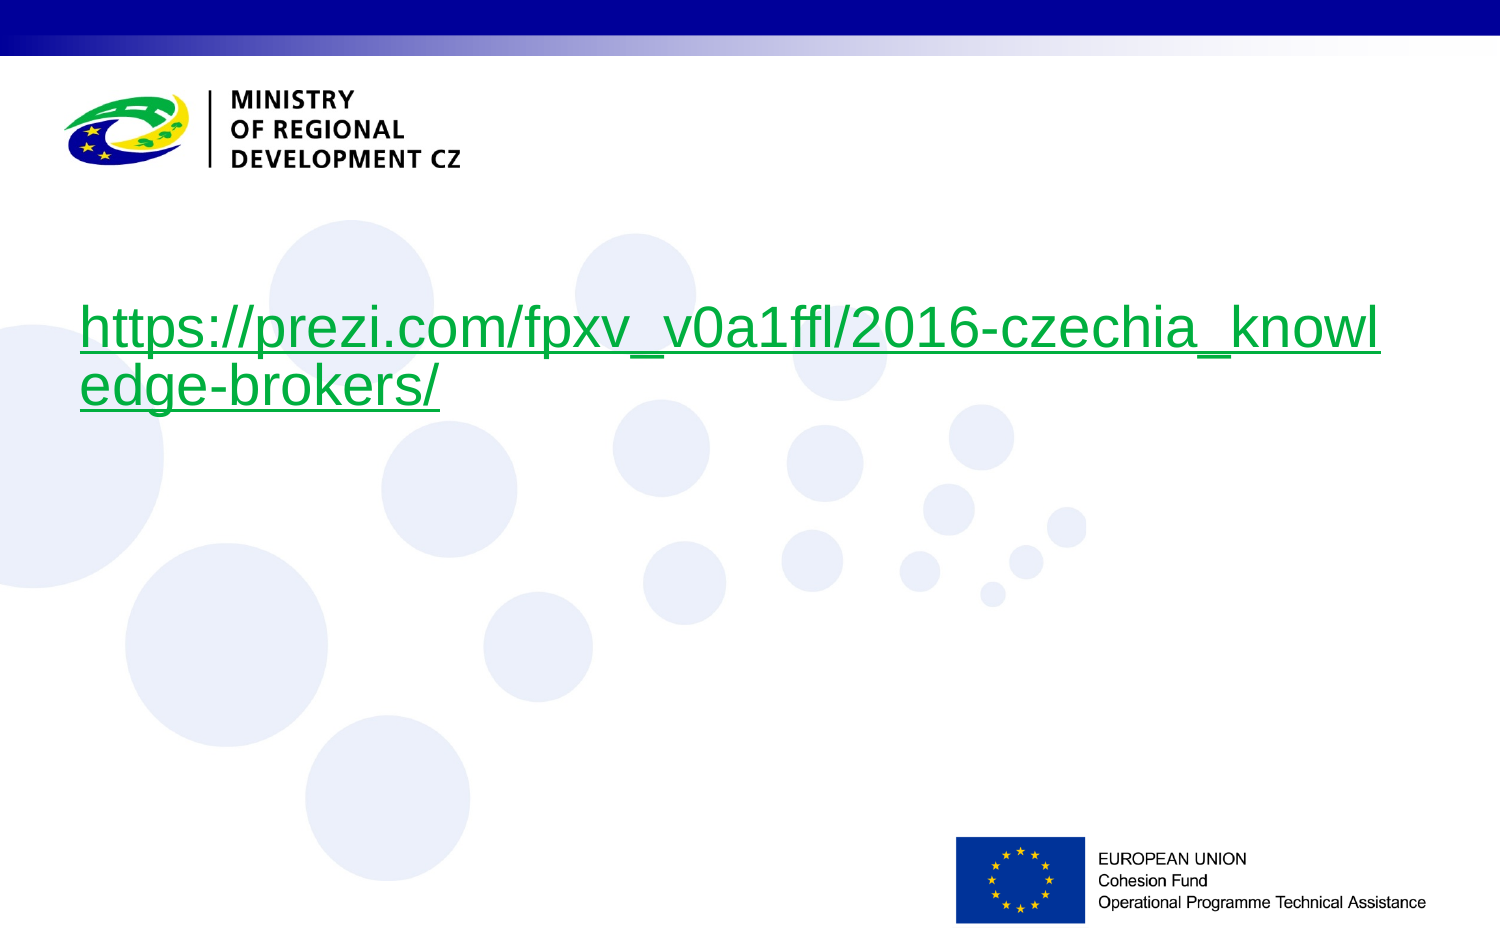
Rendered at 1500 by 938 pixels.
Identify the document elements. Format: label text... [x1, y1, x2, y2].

picture [64, 90, 460, 168]
list https://prezi.com/fpxv_v0a1ffl/2016-czechia_knowledge-brokers/ [64, 281, 1425, 814]
picture [0, 220, 1472, 938]
